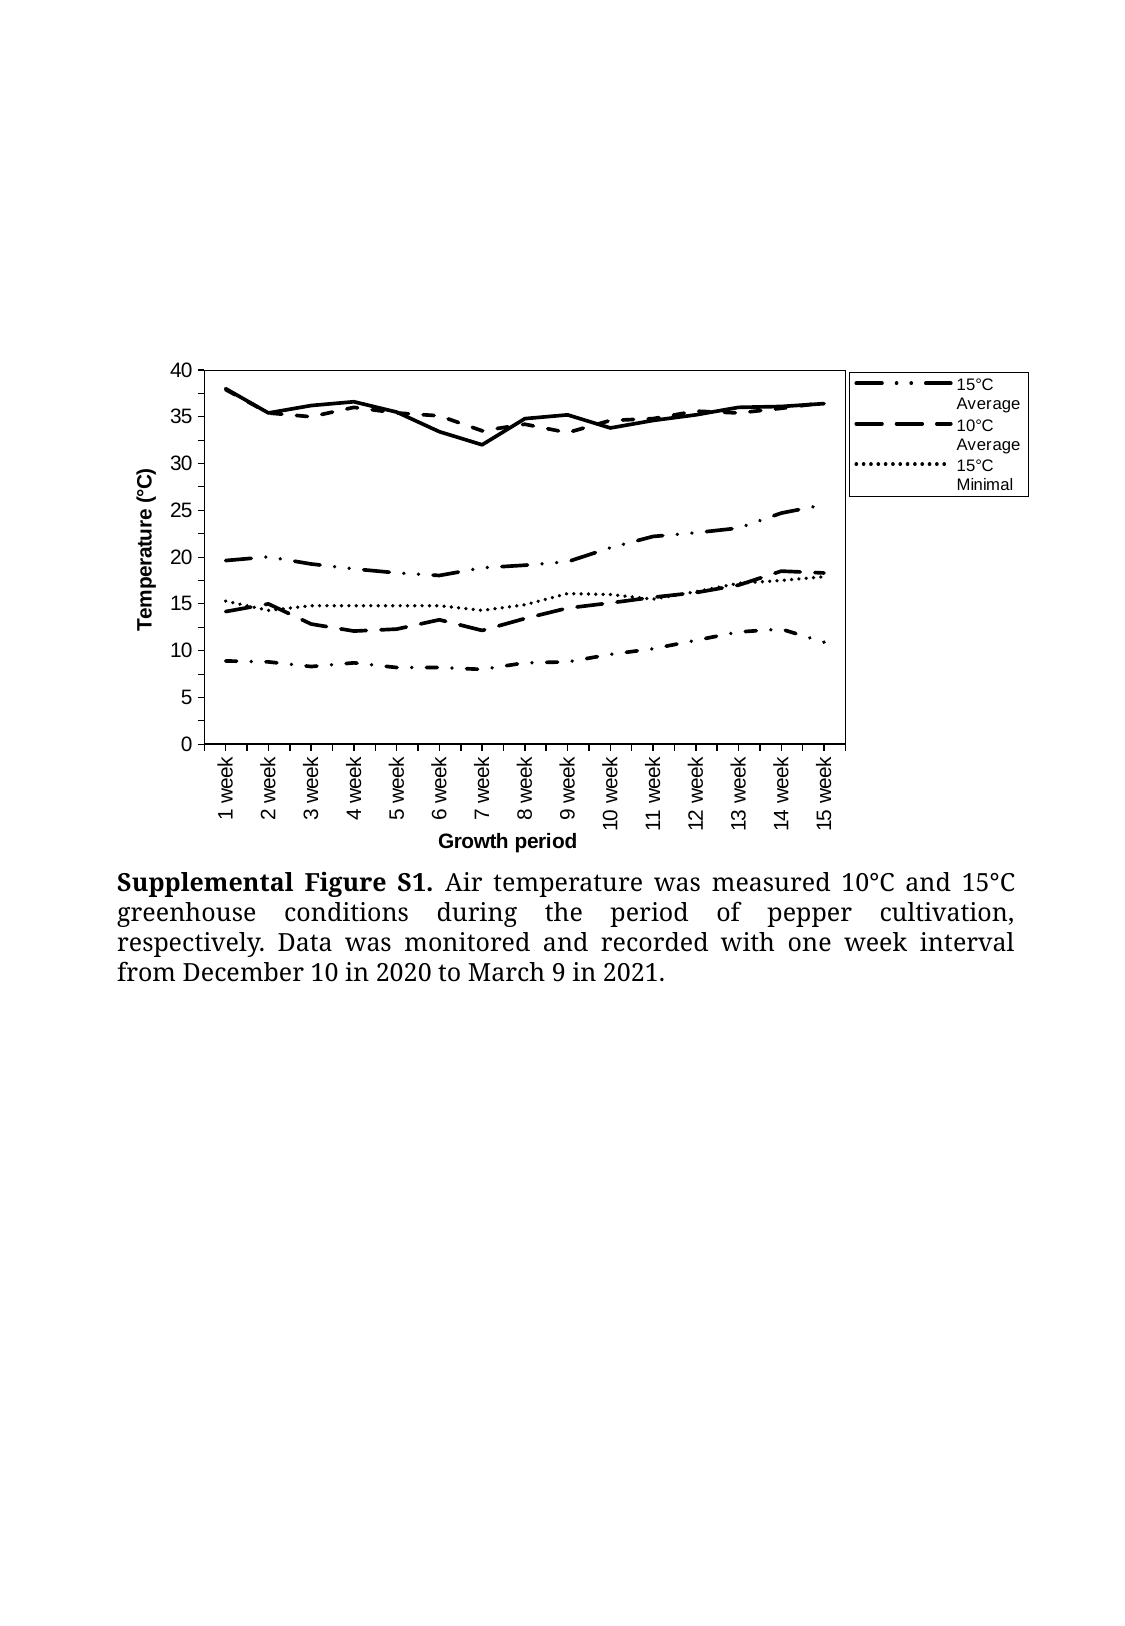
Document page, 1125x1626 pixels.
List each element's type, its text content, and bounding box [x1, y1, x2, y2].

text_box Supplemental Figure S1. Air temperature was measured 10°C and 15°C greenhouse conditions during the period of pepper cultivation, respectively. Data was monitored and recorded with one week interval from December 10 in 2020 to March 9 in 2021. [102, 860, 1031, 994]
chart [91, 343, 1034, 860]
